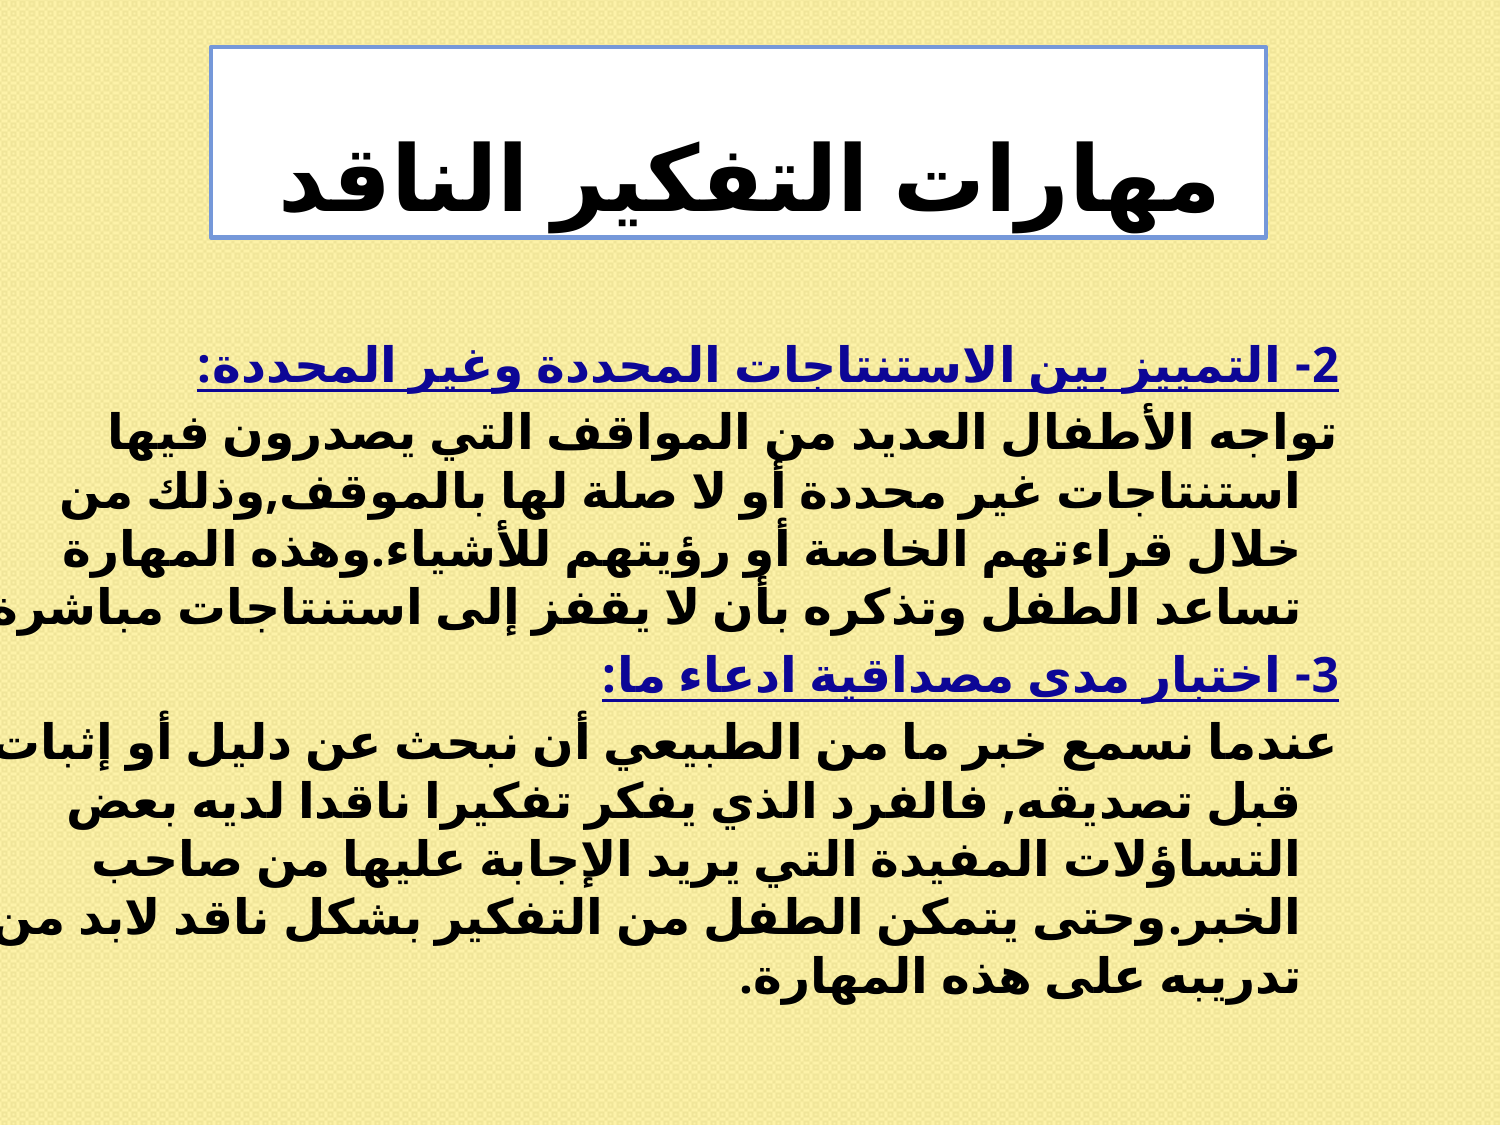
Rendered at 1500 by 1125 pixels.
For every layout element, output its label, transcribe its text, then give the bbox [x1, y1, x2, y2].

list 2- التمييز بين الاستنتاجات المحددة وغير المحددة: تواجه الأطفال العديد من المواقف التي يصدرون فيها استنتاجات غير محددة أو لا صلة لها بالموقف,وذلك من خلال قراءتهم الخاصة أو رؤيتهم للأشياء.وهذه المهارة تساعد الطفل وتذكره بأن لا يقفز إلى استنتاجات مباشرة. 3- اختبار مدى مصداقية ادعاء ما: عندما نسمع خبر ما من الطبيعي أن نبحث عن دليل أو إثبات قبل تصديقه, فالفرد الذي يفكر تفكيرا ناقدا لديه بعض التساؤلات المفيدة التي يريد الإجابة عليها من صاحب الخبر.وحتى يتمكن الطفل من التفكير بشكل ناقد لابد من تدريبه على هذه المهارة. [0, 326, 1365, 1071]
title مهارات التفكير الناقد [209, 45, 1268, 240]
